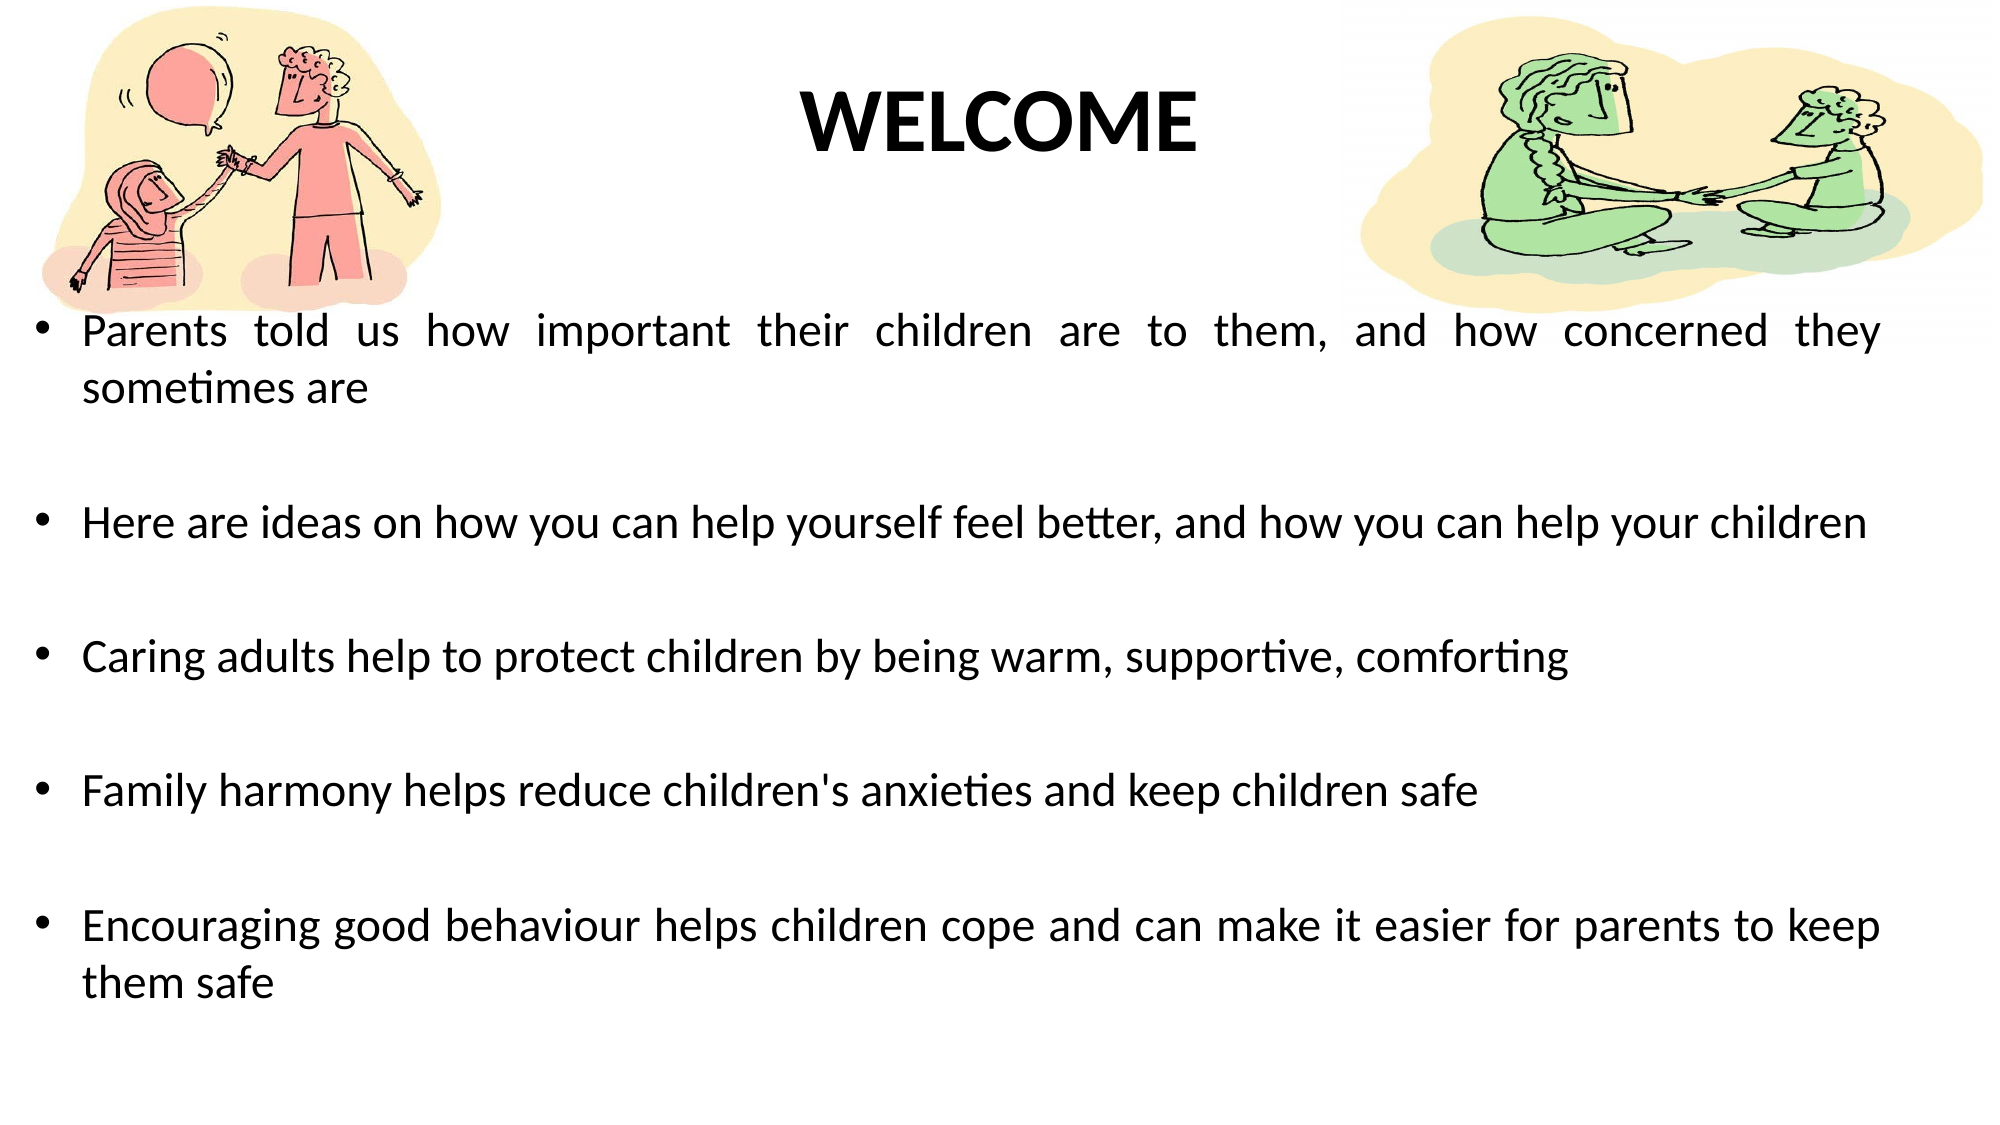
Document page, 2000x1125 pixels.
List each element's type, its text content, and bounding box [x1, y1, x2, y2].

picture [19, 0, 476, 355]
picture [1341, 0, 2000, 344]
list Parents told us how important their children are to them, and how concerned they sometimes are Here are ideas on how you can help yourself feel better, and how you can help your children Caring adults help to protect children by being warm, supportive, comforting Family harmony helps reduce children's anxieties and keep children safe Encouraging good behaviour helps children cope and can make it easier for parents to keep them safe [19, 290, 1900, 1063]
title Welcome [480, 45, 1336, 185]
